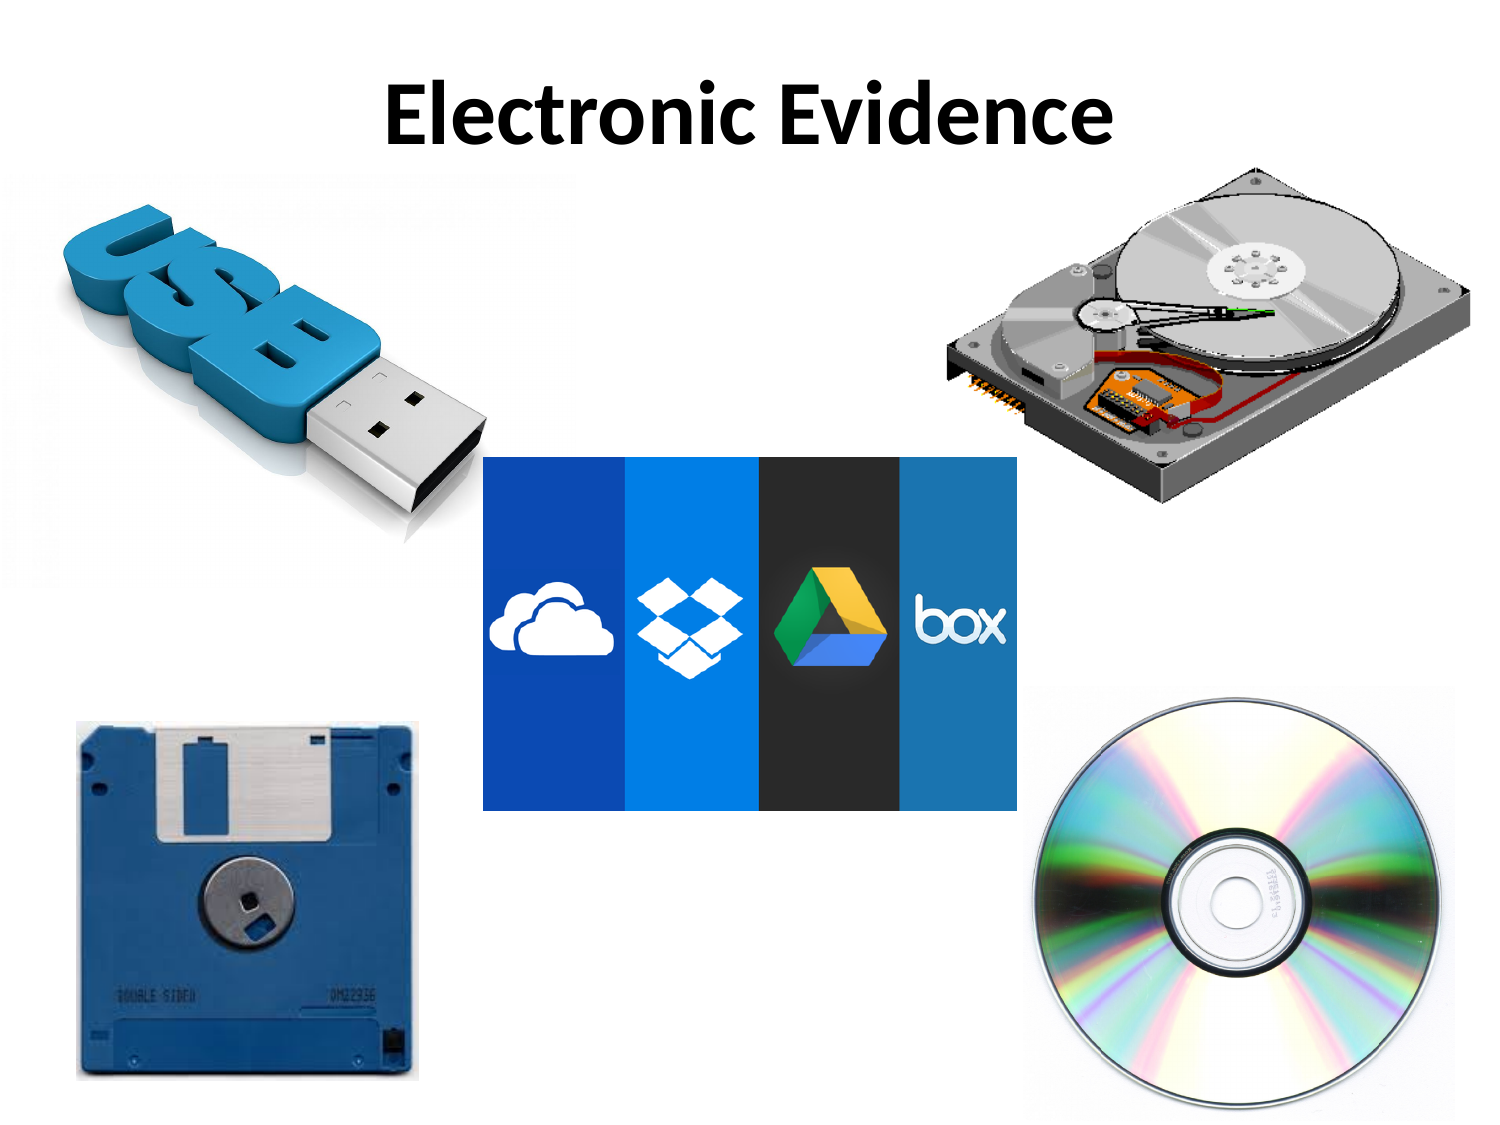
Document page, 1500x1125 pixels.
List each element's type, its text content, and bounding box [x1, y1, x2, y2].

picture [1, 141, 1486, 811]
picture [76, 720, 420, 1081]
title Electronic Evidence [75, 45, 1425, 233]
picture [1023, 686, 1455, 1122]
